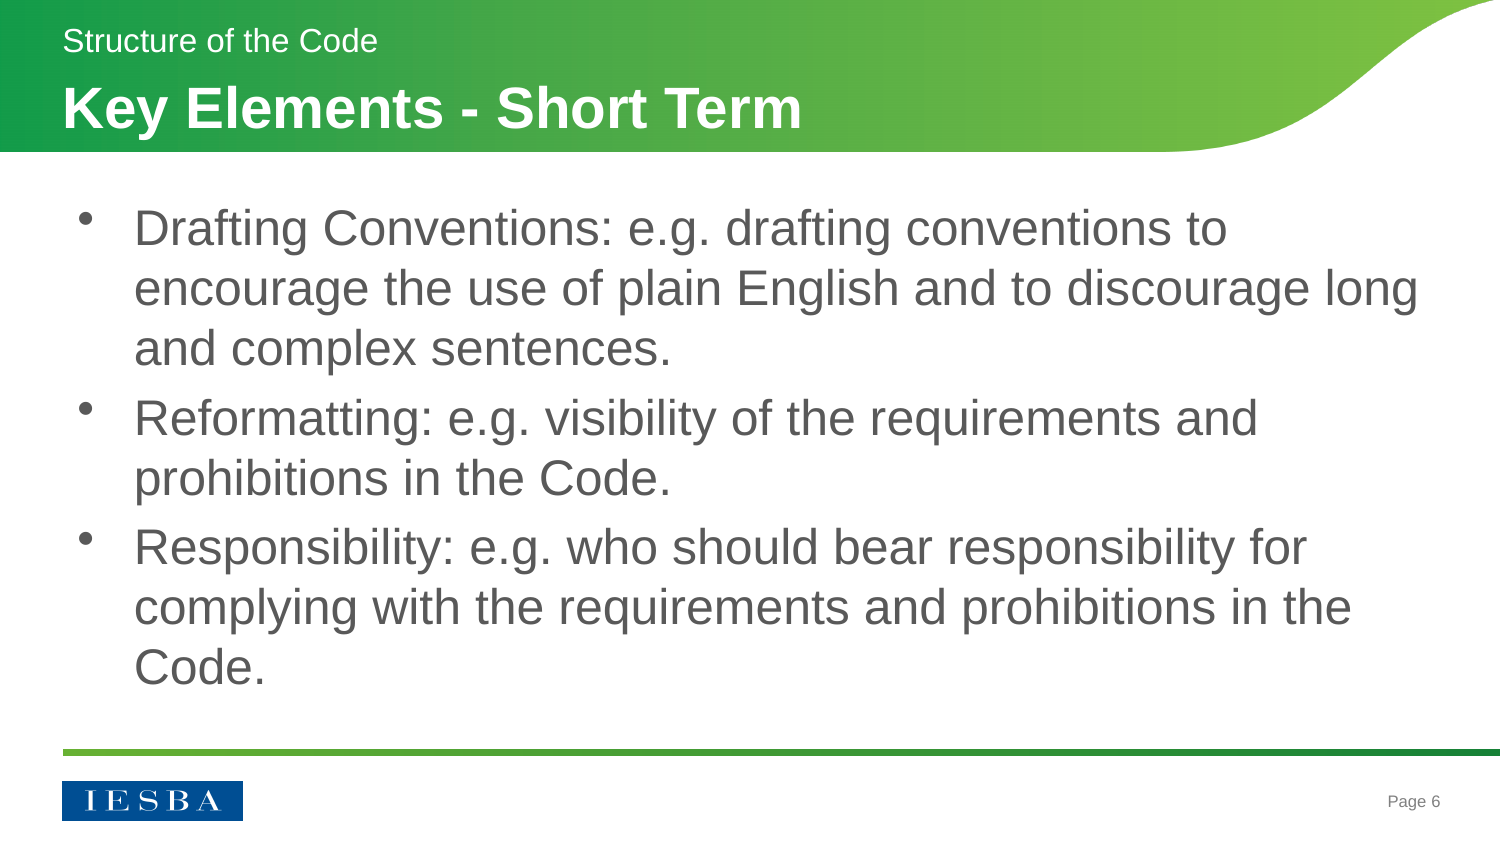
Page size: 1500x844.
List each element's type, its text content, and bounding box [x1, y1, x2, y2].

title Key Elements - Short Term [62, 71, 1300, 138]
subtitle Structure of the Code [62, 18, 650, 60]
picture [62, 781, 243, 821]
list Drafting Conventions: e.g. drafting conventions to encourage the use of plain English and to discourage long and complex sentences. Reformatting: e.g. visibility of the requirements and prohibitions in the Code. Responsibility: e.g. who should bear responsibility for complying with the requirements and prohibitions in the Code. [62, 187, 1450, 694]
picture [0, 0, 1497, 152]
